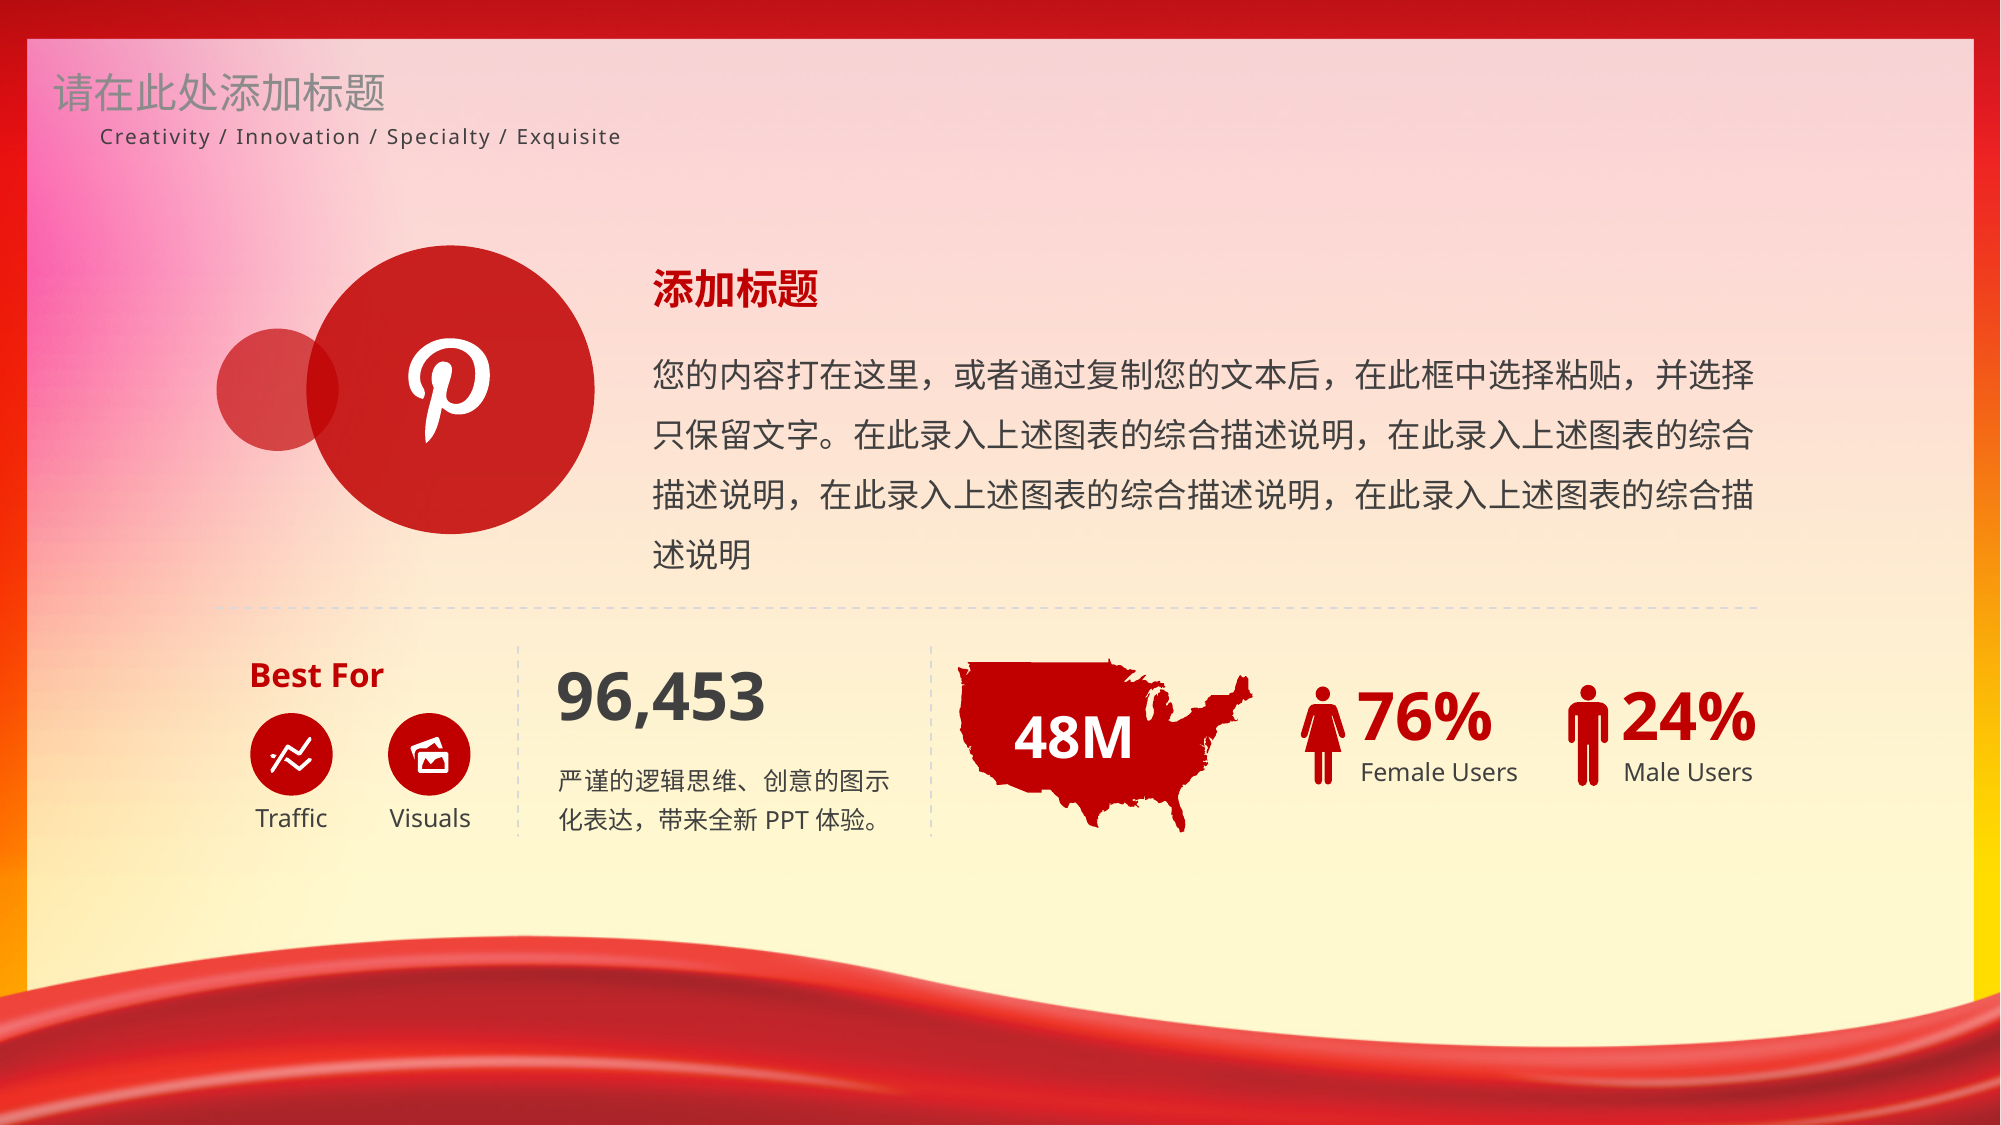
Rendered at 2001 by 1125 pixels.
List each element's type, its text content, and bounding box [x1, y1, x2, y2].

text_box 76% [1342, 665, 1509, 761]
text_box [410, 736, 443, 760]
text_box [216, 245, 595, 535]
text_box [1580, 684, 1597, 701]
text_box 您的内容打在这里，或者通过复制您的文本后，在此框中选择粘贴，并选择只保留文字。在此录入上述图表的综合描述说明，在此录入上述图表的综合描述说明，在此录入上述图表的综合描述说明，在此录入上述图表的综合描述说明 [637, 326, 1772, 581]
text_box 96,453 [542, 646, 782, 742]
text_box Female Users [1345, 749, 1534, 794]
text_box [387, 711, 472, 795]
picture [0, 0, 2001, 1125]
text_box 严谨的逻辑思维、创意的图示化表达，带来全新PPT体验。 [544, 749, 906, 842]
text_box [417, 751, 449, 773]
text_box [1315, 686, 1331, 702]
text_box 添加标题 [637, 255, 835, 321]
text_box Best For [234, 646, 400, 702]
text_box [1300, 704, 1342, 785]
text_box 24% [1606, 665, 1773, 761]
text_box Creativity / Innovation / Specialty / Exquisite [85, 116, 851, 156]
text_box [956, 657, 1254, 834]
text_box [270, 736, 312, 773]
text_box Male Users [1608, 749, 1769, 794]
text_box [1568, 702, 1606, 787]
list 请在此处添加标题 [37, 58, 638, 156]
text_box Visuals [374, 795, 486, 840]
text_box [249, 711, 334, 795]
text_box 48M [999, 692, 1151, 778]
text_box Traffic [240, 795, 343, 840]
